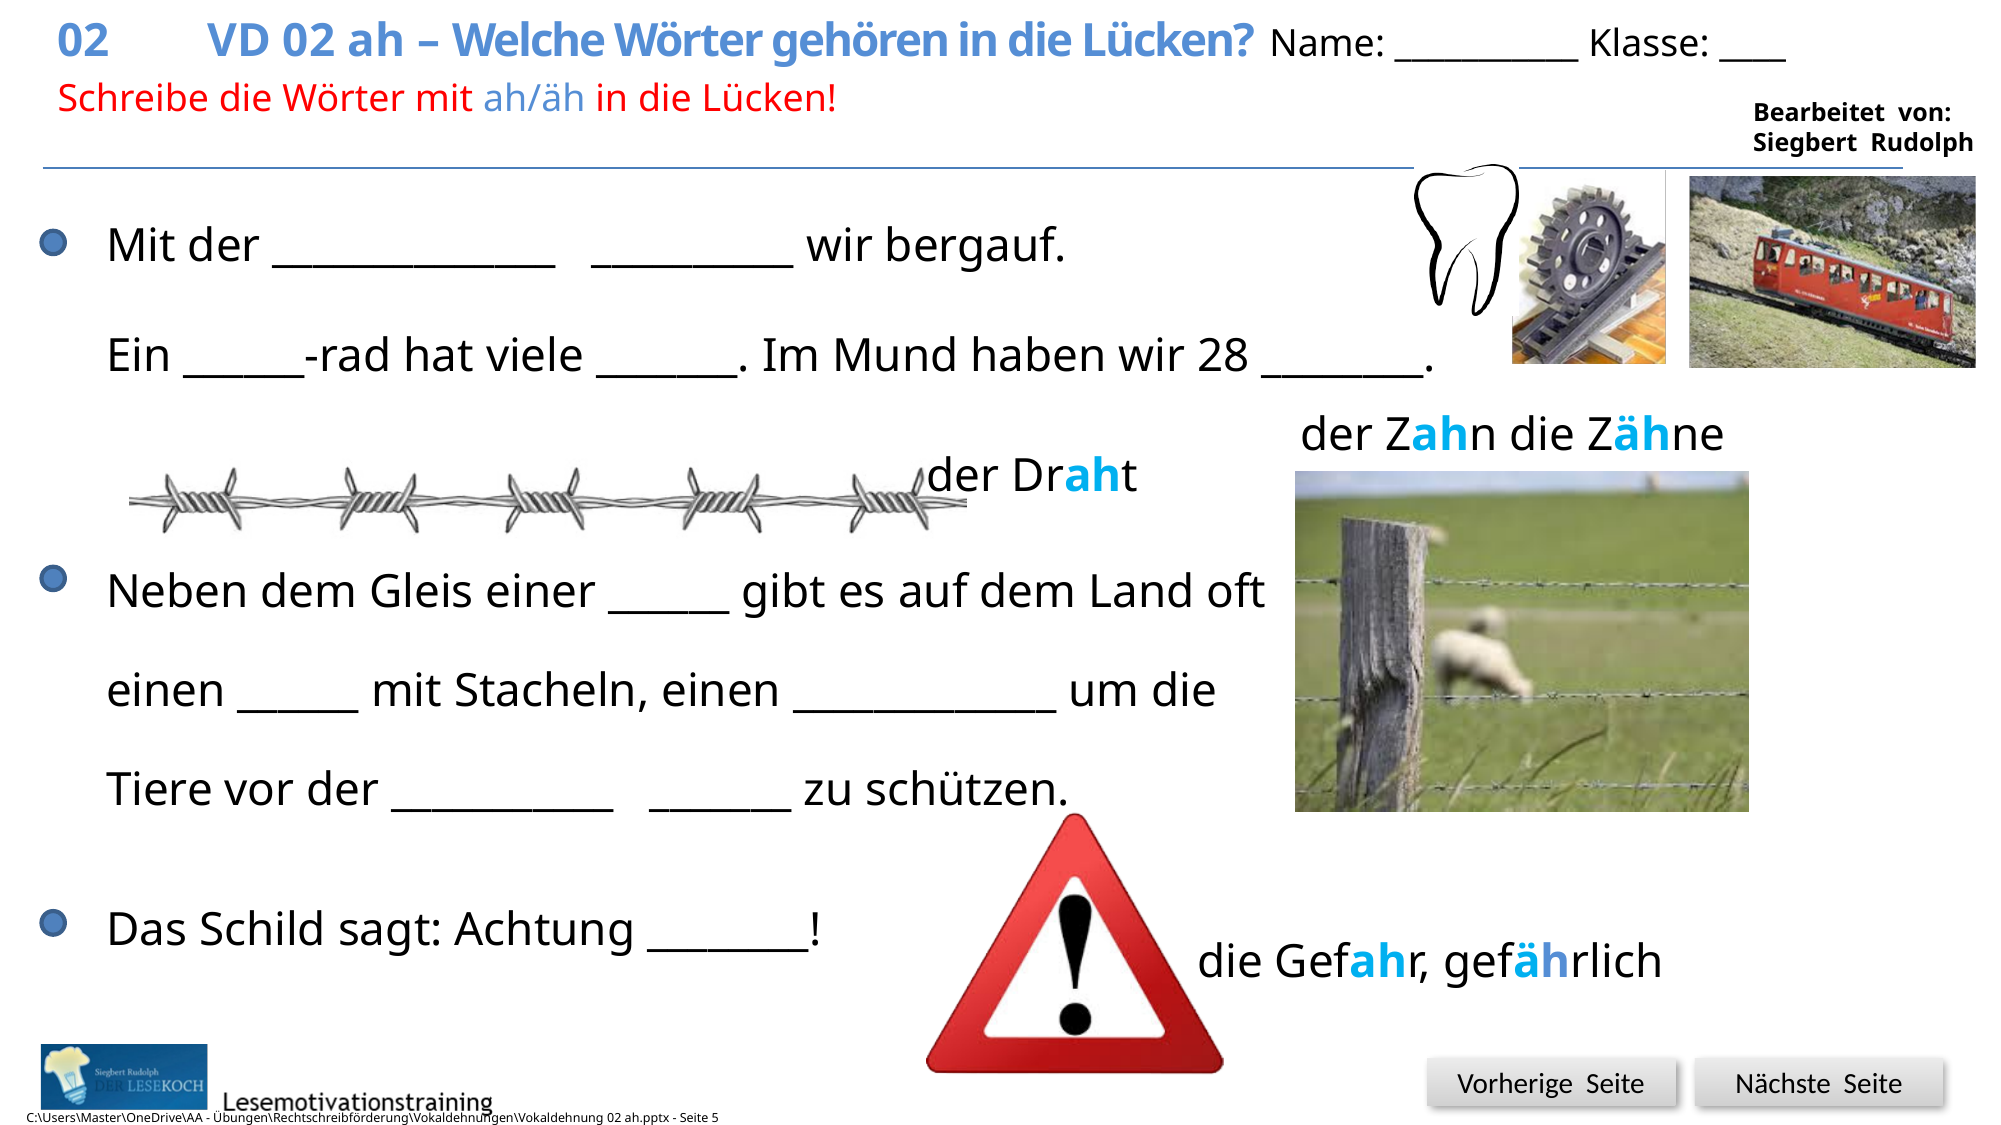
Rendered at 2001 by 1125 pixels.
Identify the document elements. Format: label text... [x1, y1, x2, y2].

text_box der Zahn die Zähne [1285, 397, 1741, 467]
text_box C:\Users\Master\OneDrive\AA - Übungen\Rechtschreibförderung\Vokaldehnungen\Vokaldehnung 02 ah.pptx - Seite 5 [11, 1102, 734, 1125]
picture [40, 1044, 508, 1102]
text_box Das Schild sagt: Achtung ________! [91, 888, 921, 963]
picture [926, 810, 1224, 1086]
text_box die Gefahr, gefährlich [1227, 924, 1679, 995]
picture [1414, 164, 1976, 381]
text_box Schreibe die Wörter mit ah/äh in die Lücken! [42, 66, 1544, 127]
text_box [39, 228, 67, 257]
text_box Neben dem Gleis einer ______ gibt es auf dem Land oft einen ______ mit Stacheln, einen _____________ um die Tiere vor der ___________ _______ zu schützen. [91, 527, 1296, 823]
text_box [808, 648, 1130, 708]
text_box Mit der ______________ __________ wir bergauf. Ein ______-rad hat viele _______. Im Mund haben wir 28 ________. [91, 208, 1504, 388]
picture [1295, 471, 1750, 813]
text_box [679, 749, 1001, 809]
text_box der Draht [911, 438, 1154, 509]
text_box 02 VD 02 ah – Welche Wörter gehören in die Lücken? Name: ___________ Klasse: ____ [42, 3, 2000, 73]
picture [129, 448, 968, 554]
text_box [39, 908, 67, 937]
text_box [1268, 322, 1449, 385]
text_box [39, 564, 67, 593]
